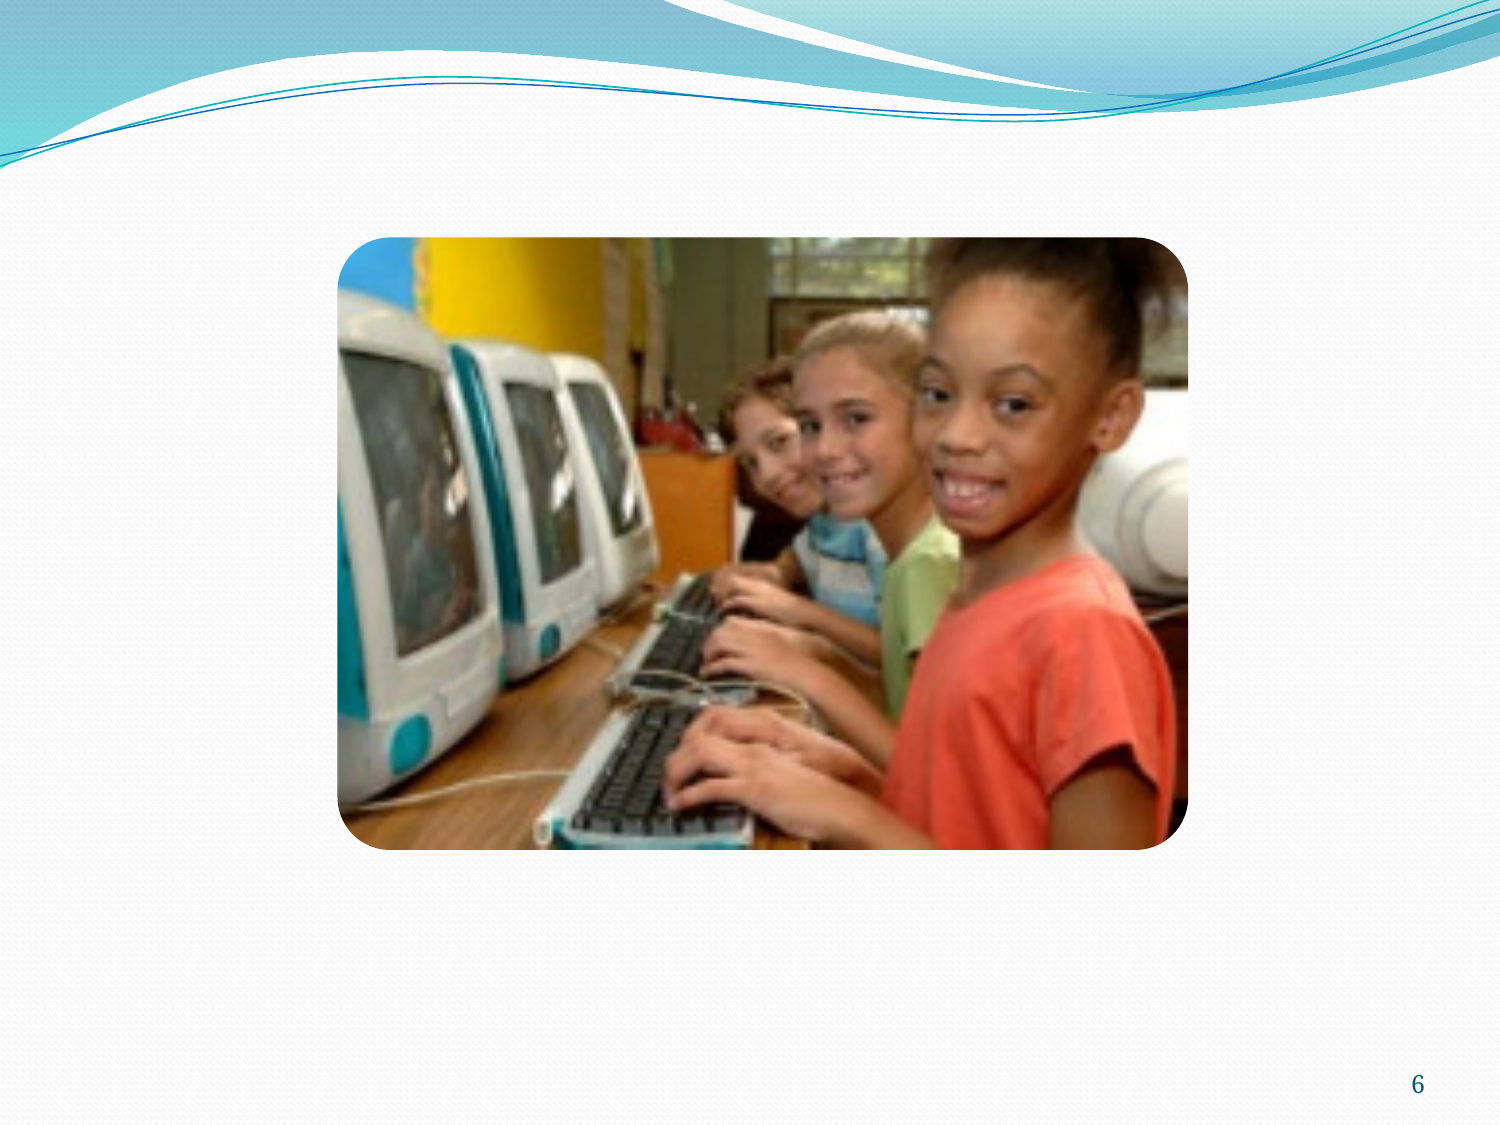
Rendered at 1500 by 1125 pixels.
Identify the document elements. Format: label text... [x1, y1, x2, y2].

slide_number 6 [1299, 1042, 1425, 1103]
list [337, 237, 1189, 851]
